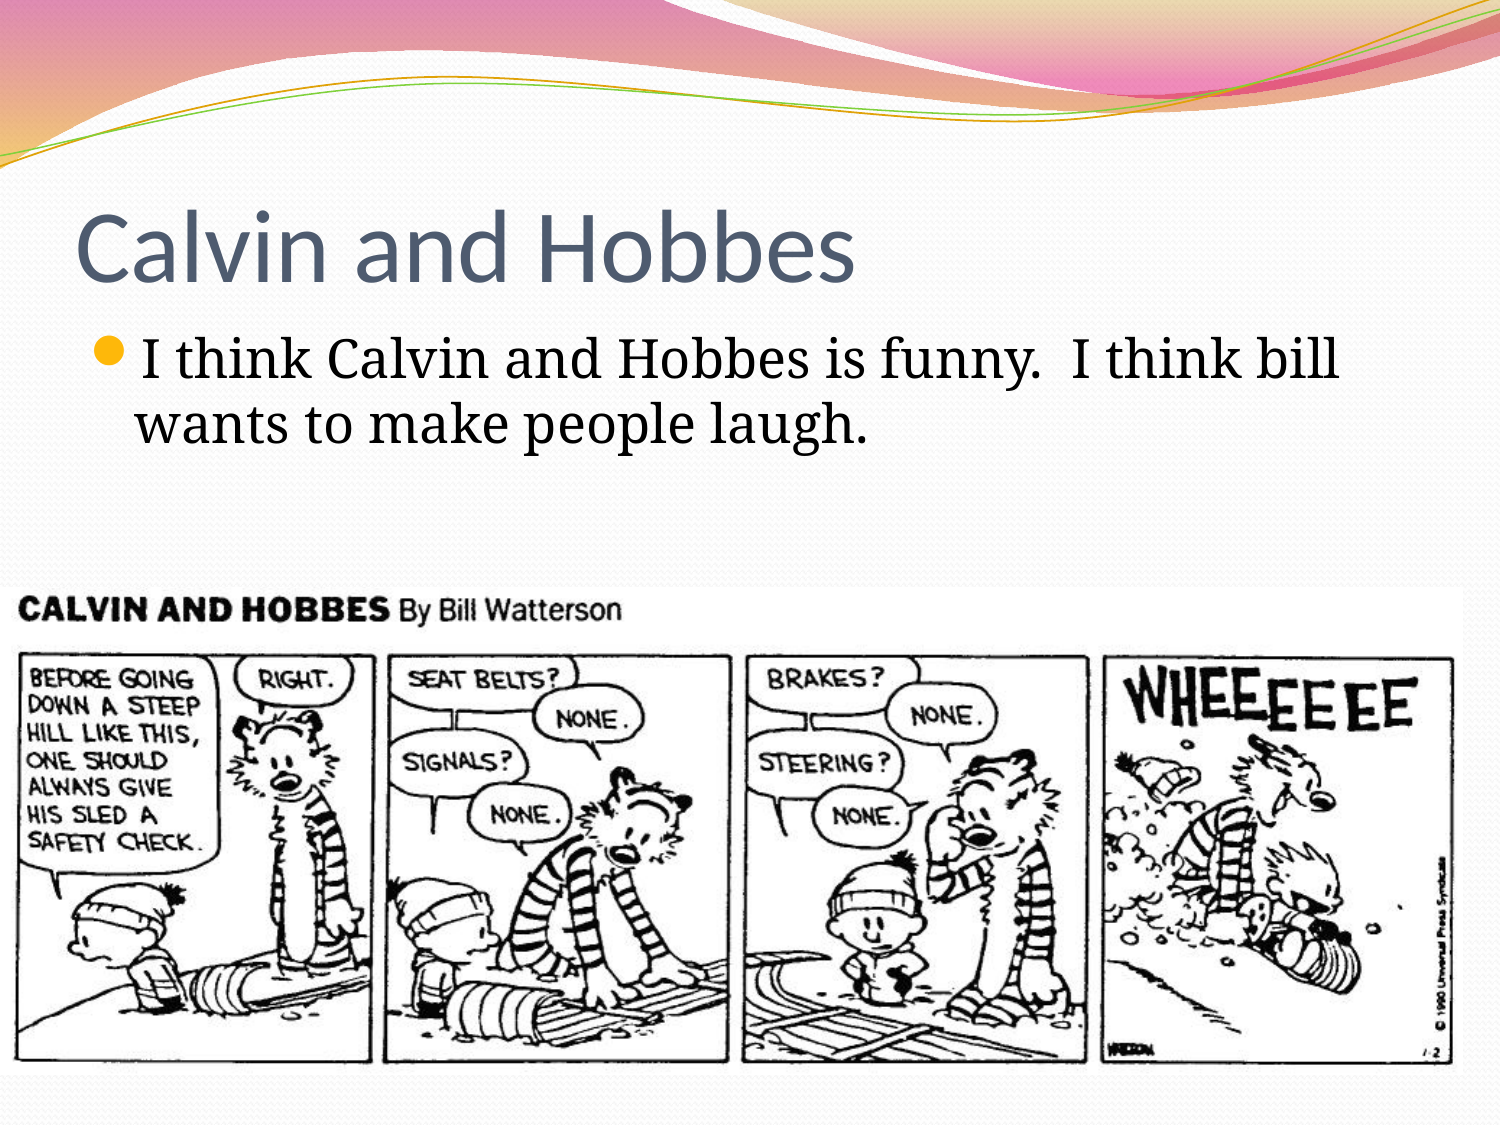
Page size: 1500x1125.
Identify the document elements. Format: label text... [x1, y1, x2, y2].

title Calvin and Hobbes [75, 115, 1425, 303]
list I think Calvin and Hobbes is funny. I think bill wants to make people laugh. [75, 317, 1425, 586]
picture [0, 587, 1463, 1075]
